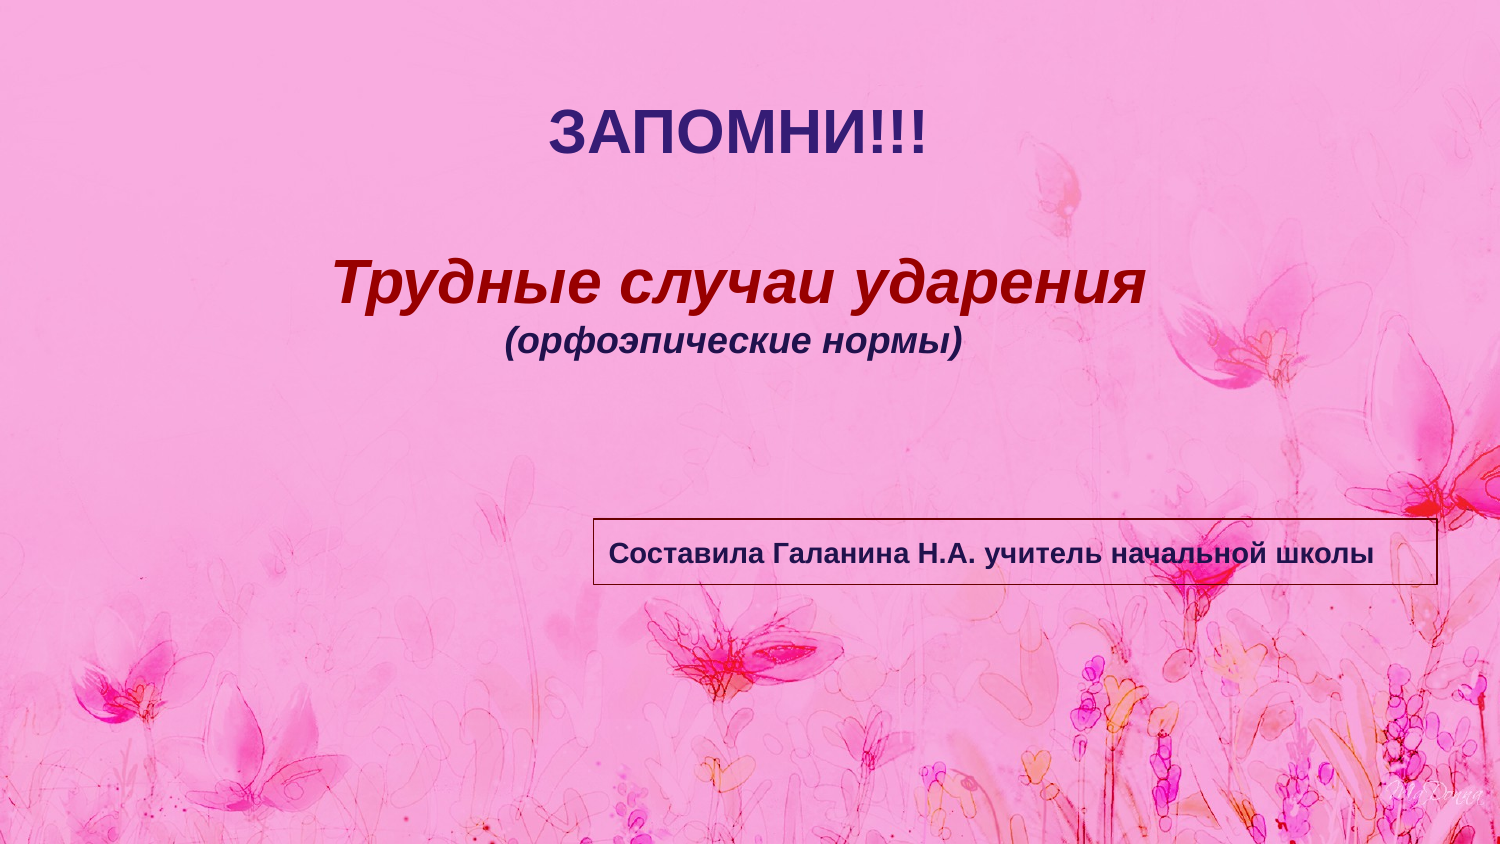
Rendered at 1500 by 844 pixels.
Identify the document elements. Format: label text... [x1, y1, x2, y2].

picture [0, 0, 1500, 844]
text_box Составила Галанина Н.А. учитель начальной школы [593, 518, 1437, 585]
text_box ЗАПОМНИ!!! Трудные случаи ударения (орфоэпические нормы) [282, 75, 1196, 424]
